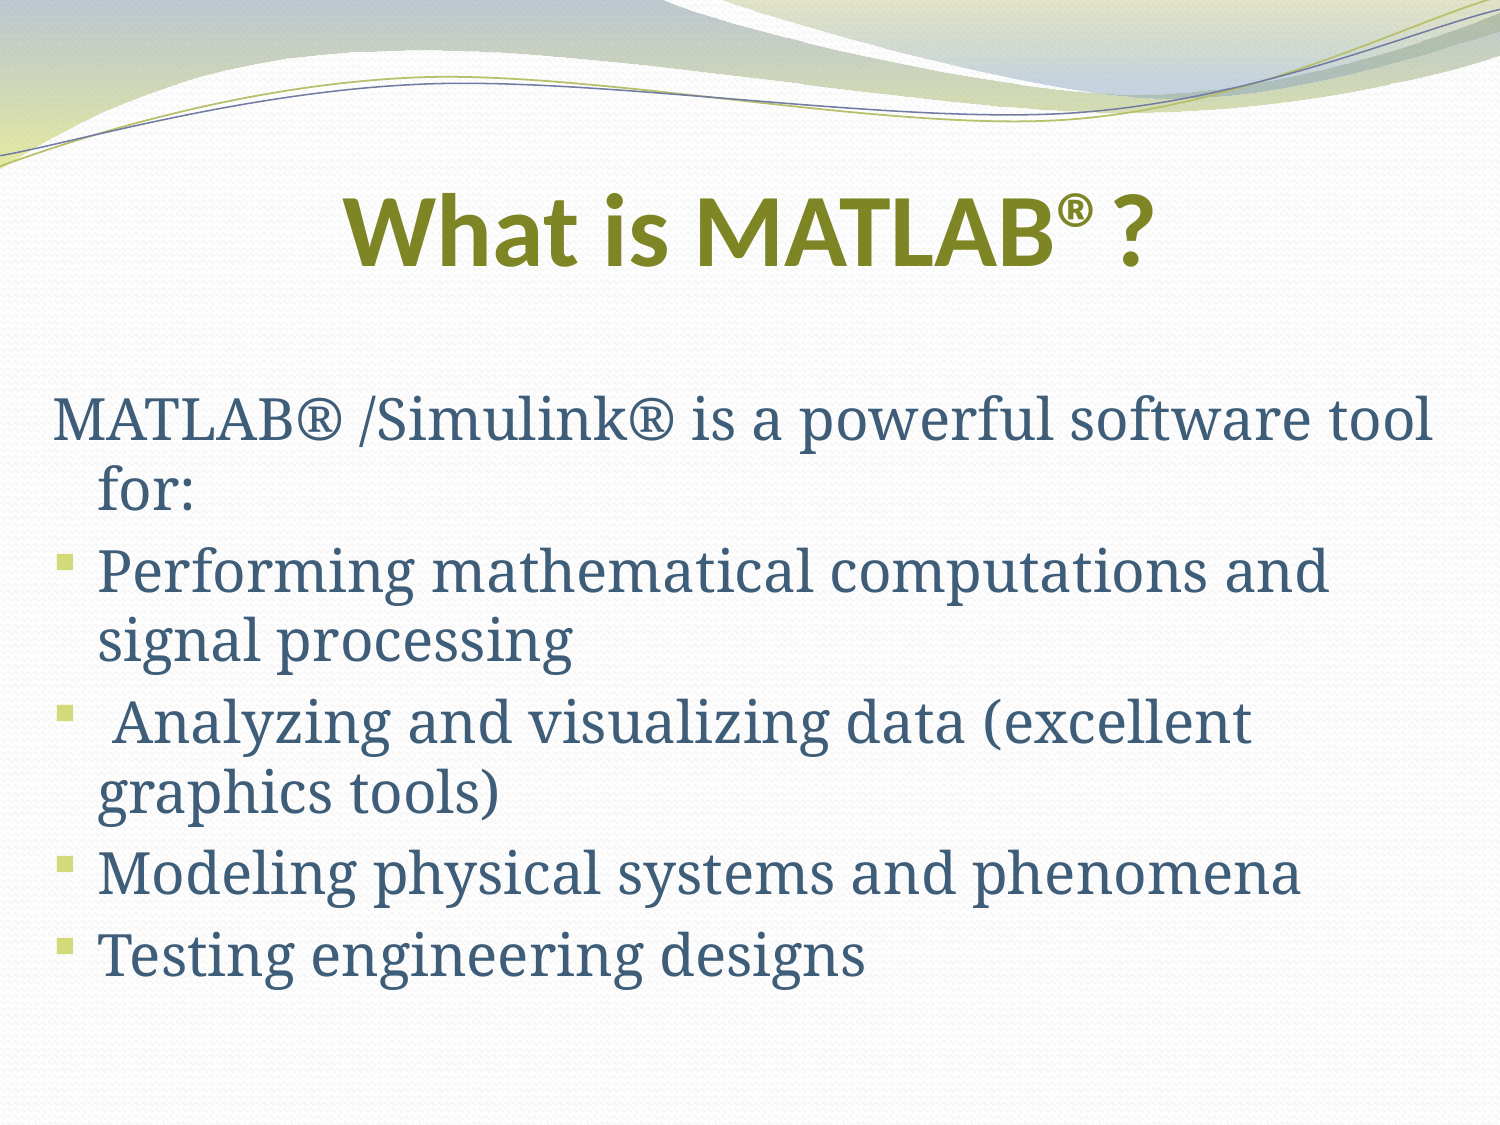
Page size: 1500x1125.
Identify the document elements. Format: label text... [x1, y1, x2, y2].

title What is MATLAB®? [75, 99, 1425, 288]
list MATLAB® /Simulink® is a powerful software tool for: Performing mathematical computations and signal processing Analyzing and visualizing data (excellent graphics tools) Modeling physical systems and phenomena Testing engineering designs [37, 375, 1463, 1100]
